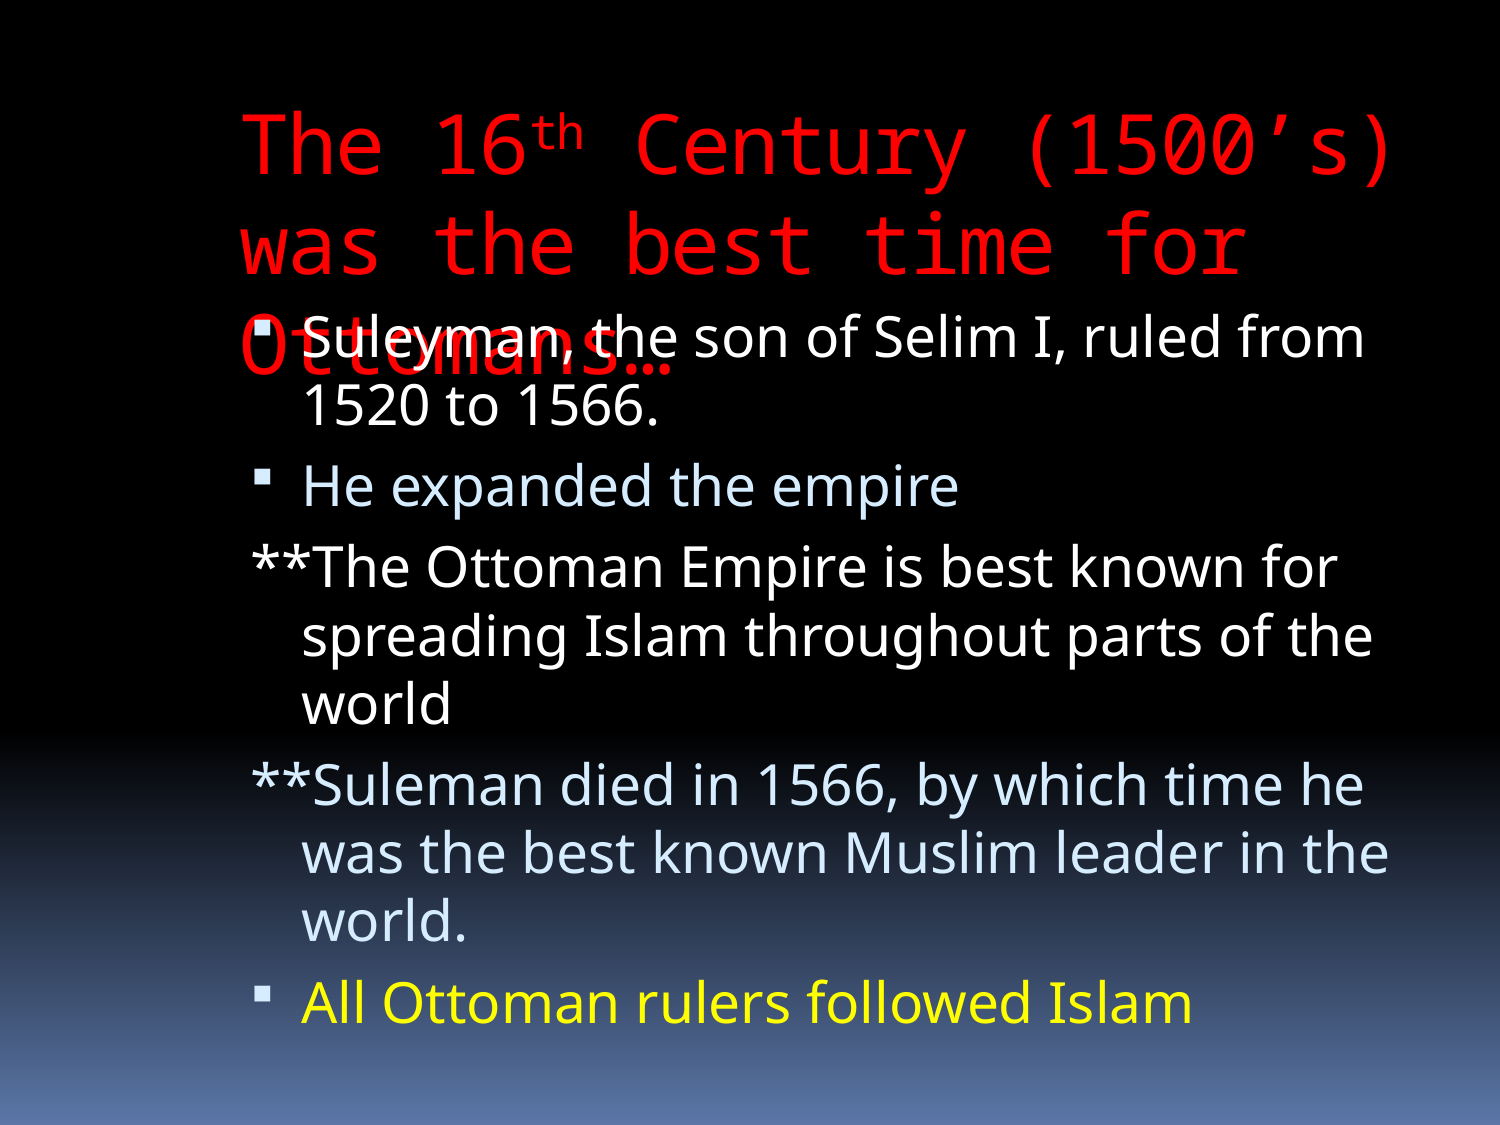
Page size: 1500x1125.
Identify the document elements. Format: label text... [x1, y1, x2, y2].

title The 16th Century (1500’s) was the best time for Ottomans… [225, 84, 1500, 292]
list Suleyman, the son of Selim I, ruled from 1520 to 1566. He expanded the empire **The Ottoman Empire is best known for spreading Islam throughout parts of the world **Suleman died in 1566, by which time he was the best known Muslim leader in the world. All Ottoman rulers followed Islam [224, 292, 1500, 1043]
